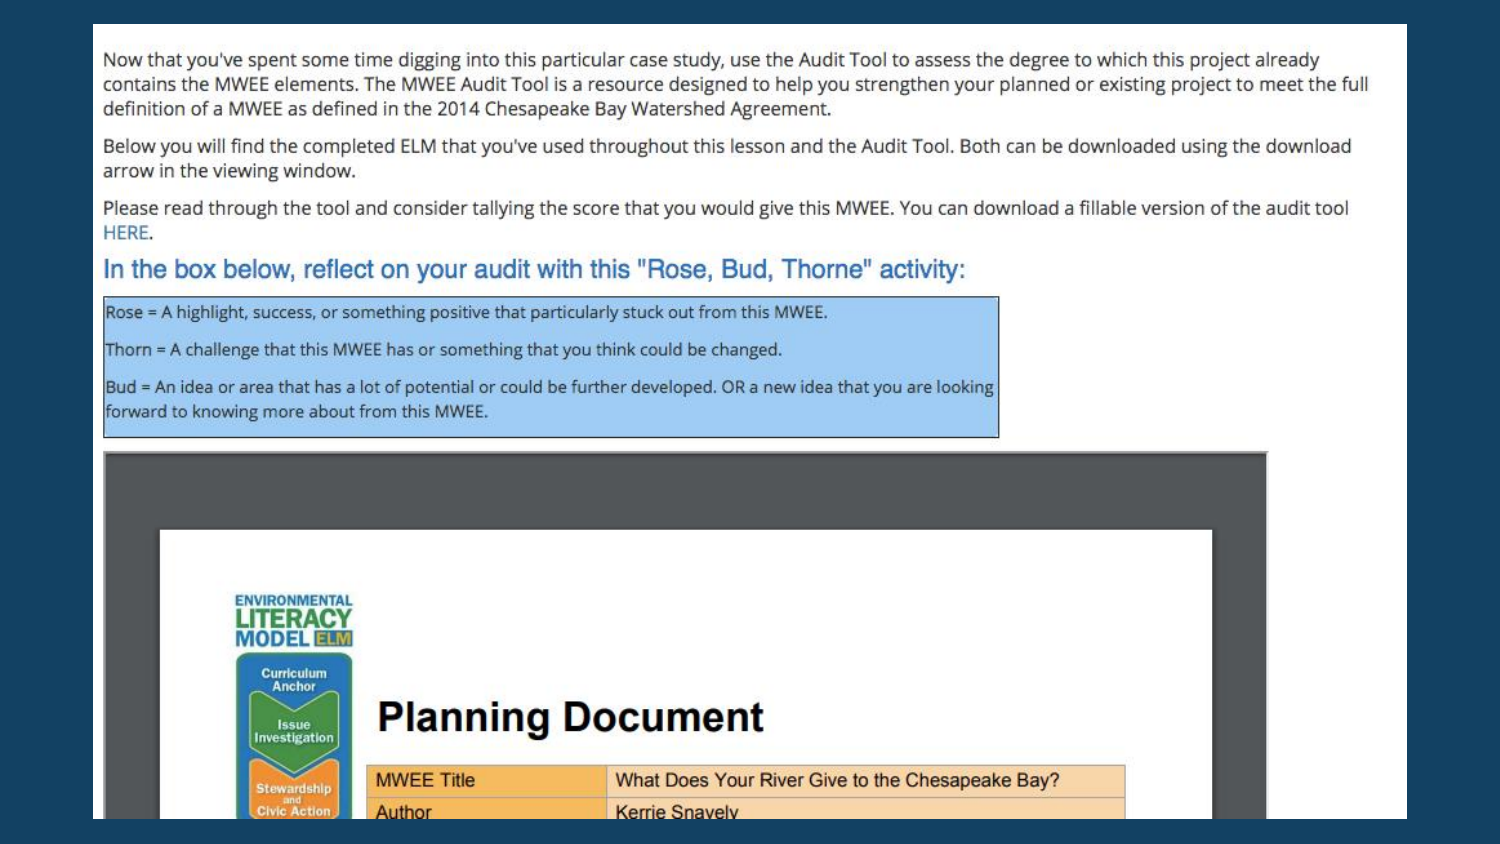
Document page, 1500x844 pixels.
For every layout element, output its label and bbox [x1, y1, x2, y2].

picture [93, 24, 1407, 819]
